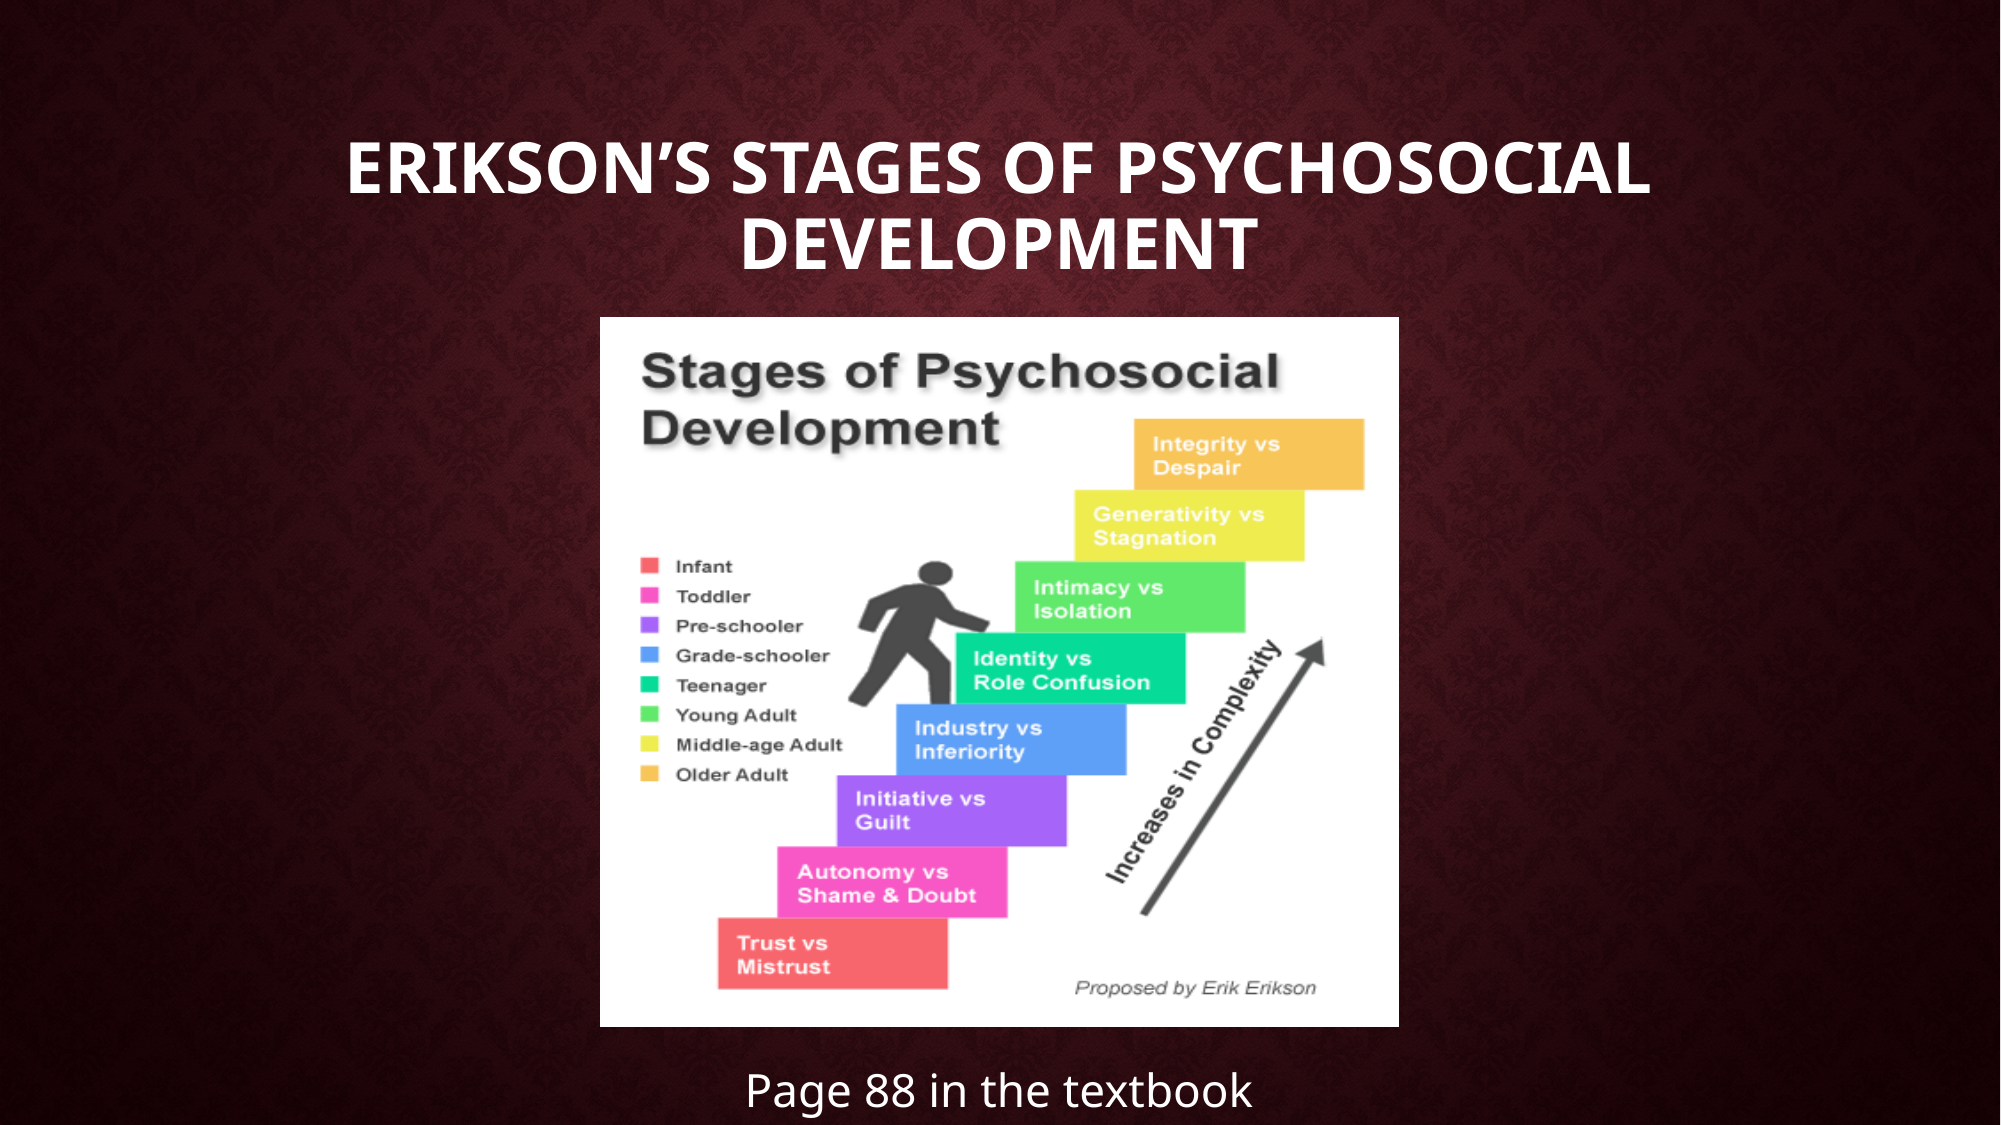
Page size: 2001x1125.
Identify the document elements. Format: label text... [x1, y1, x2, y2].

title Erikson’s stages of psychosocial development [149, 99, 1849, 318]
text_box Page 88 in the textbook [689, 1054, 1309, 1124]
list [599, 317, 1399, 1028]
